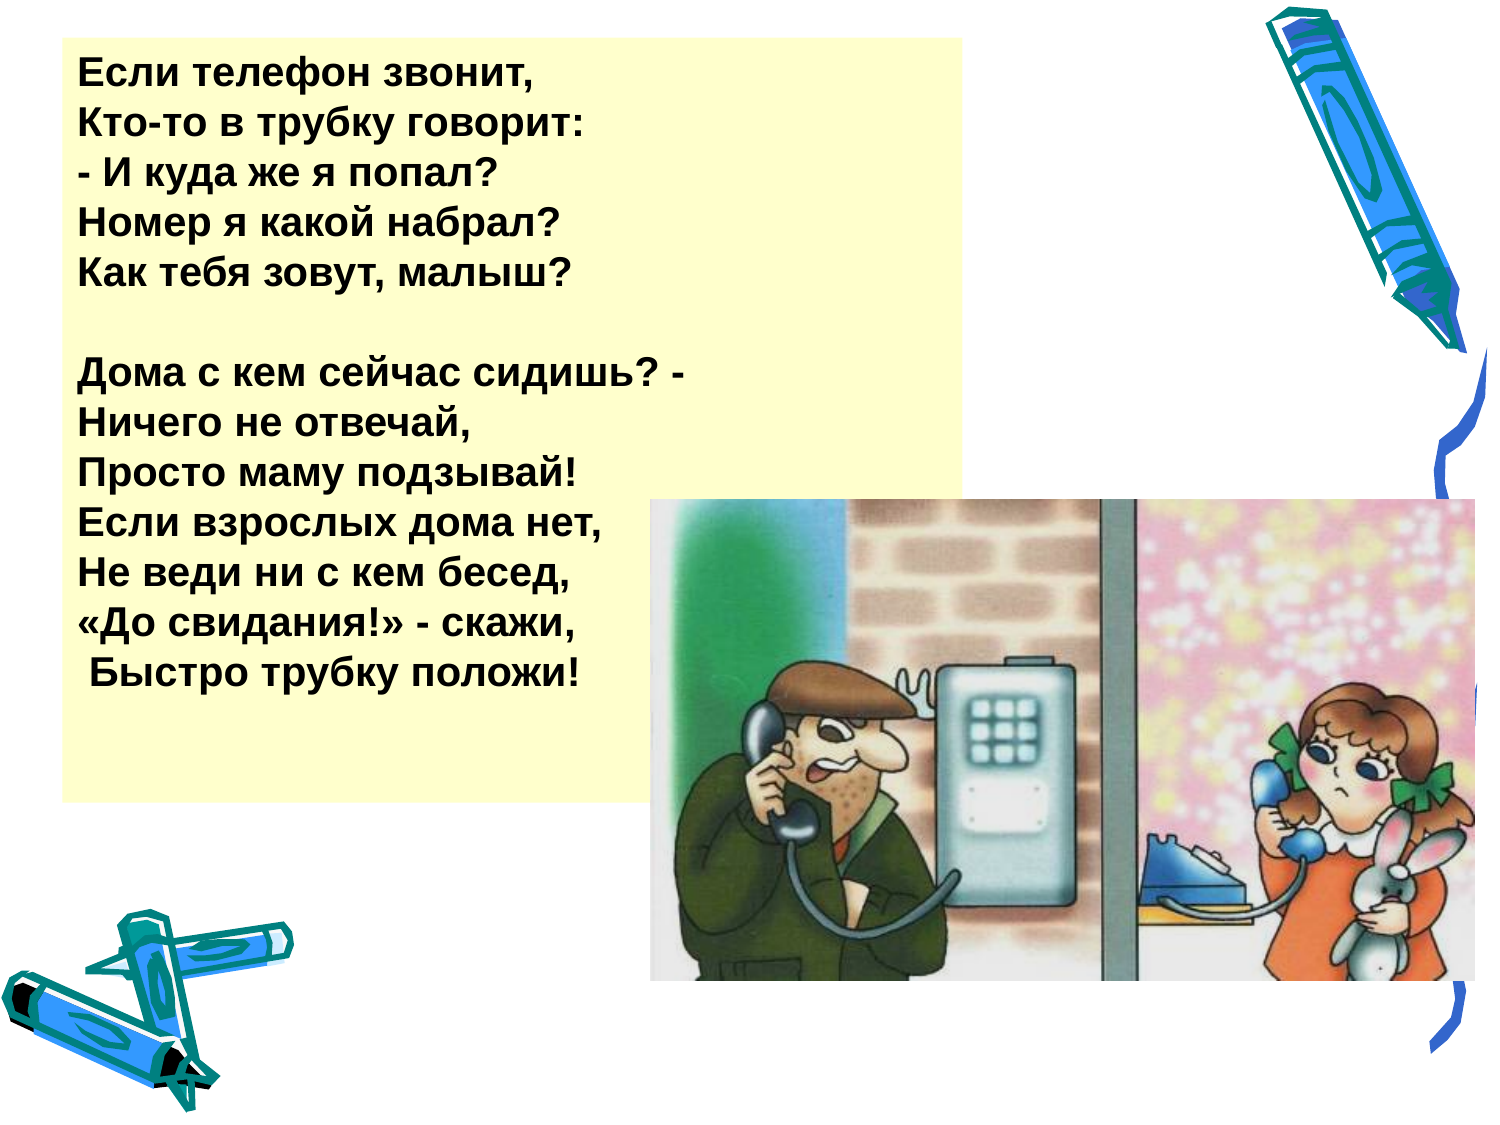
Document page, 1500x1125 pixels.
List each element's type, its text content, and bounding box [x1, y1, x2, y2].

text_box Если телефон звонит, Кто-то в трубку говорит: - И куда же я попал? Номер я какой набрал? Как тебя зовут, малыш? Дома с кем сейчас сидишь? - Ничего не отвечай, Просто маму подзывай! Если взрослых дома нет, Не веди ни с кем бесед, «До свидания!» - скажи, Быстро трубку положи! [62, 37, 963, 803]
picture [649, 499, 1476, 981]
